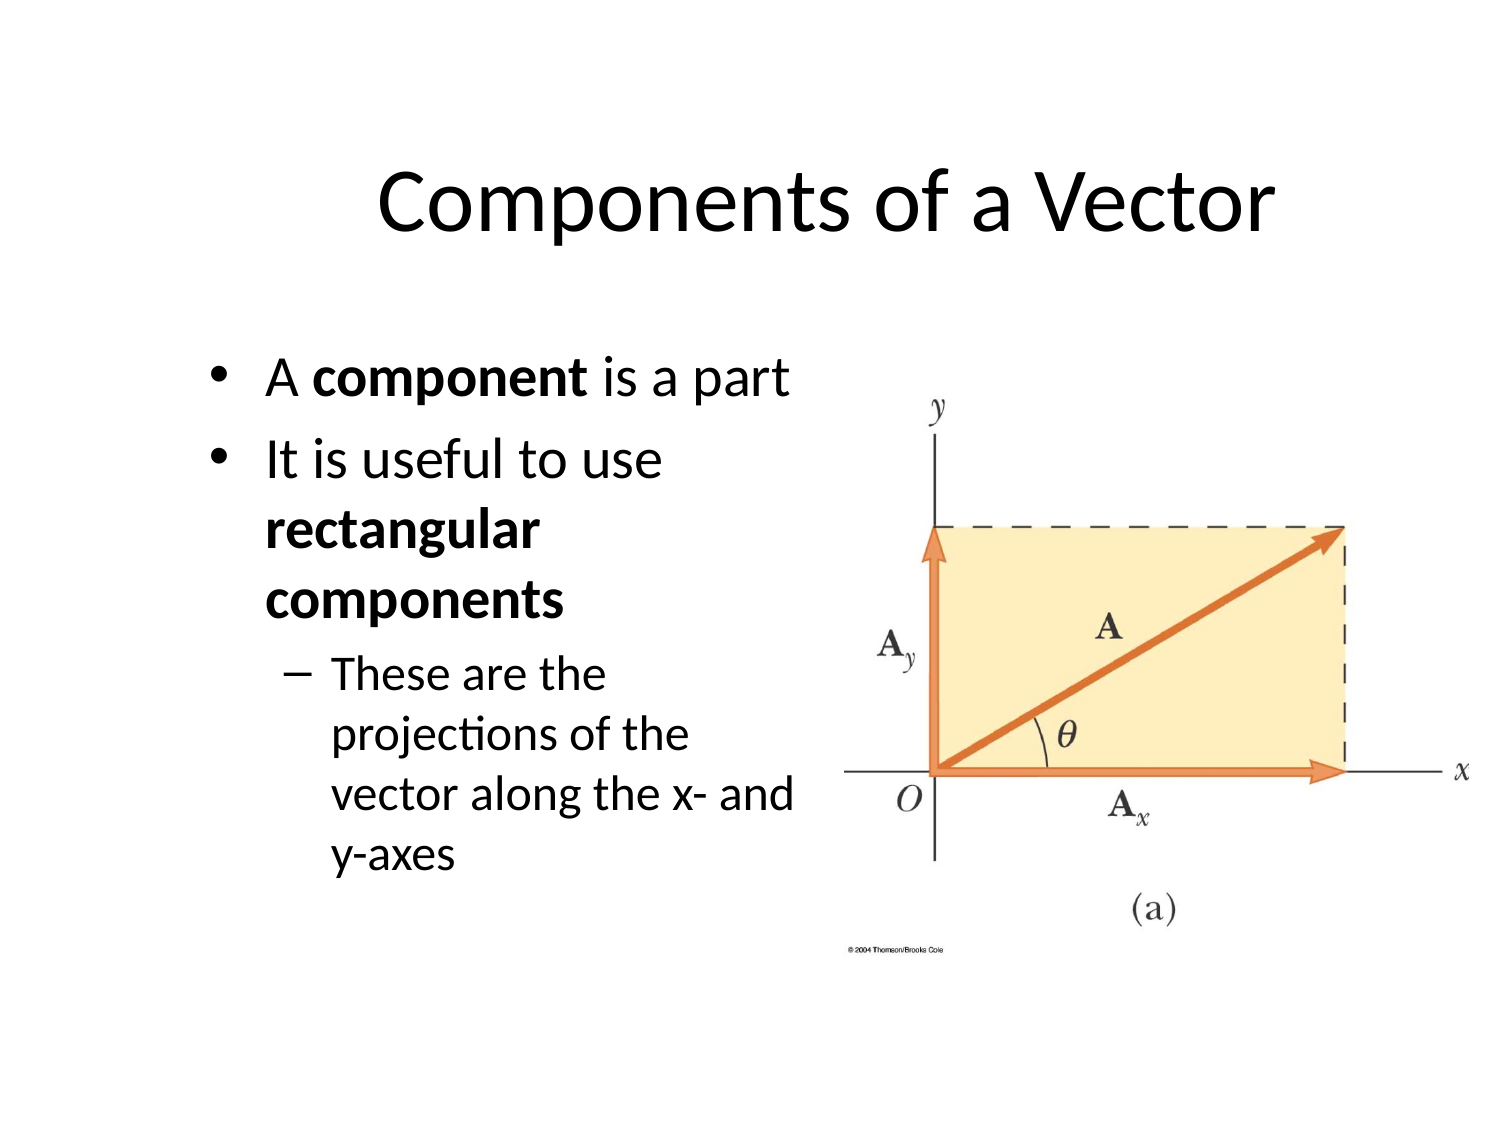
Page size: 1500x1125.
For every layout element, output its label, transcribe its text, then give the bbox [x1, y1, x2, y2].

title Components of a Vector [188, 101, 1468, 289]
list A component is a part It is useful to use rectangular components These are the projections of the vector along the x- and y-axes [193, 331, 819, 1006]
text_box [843, 379, 1470, 957]
